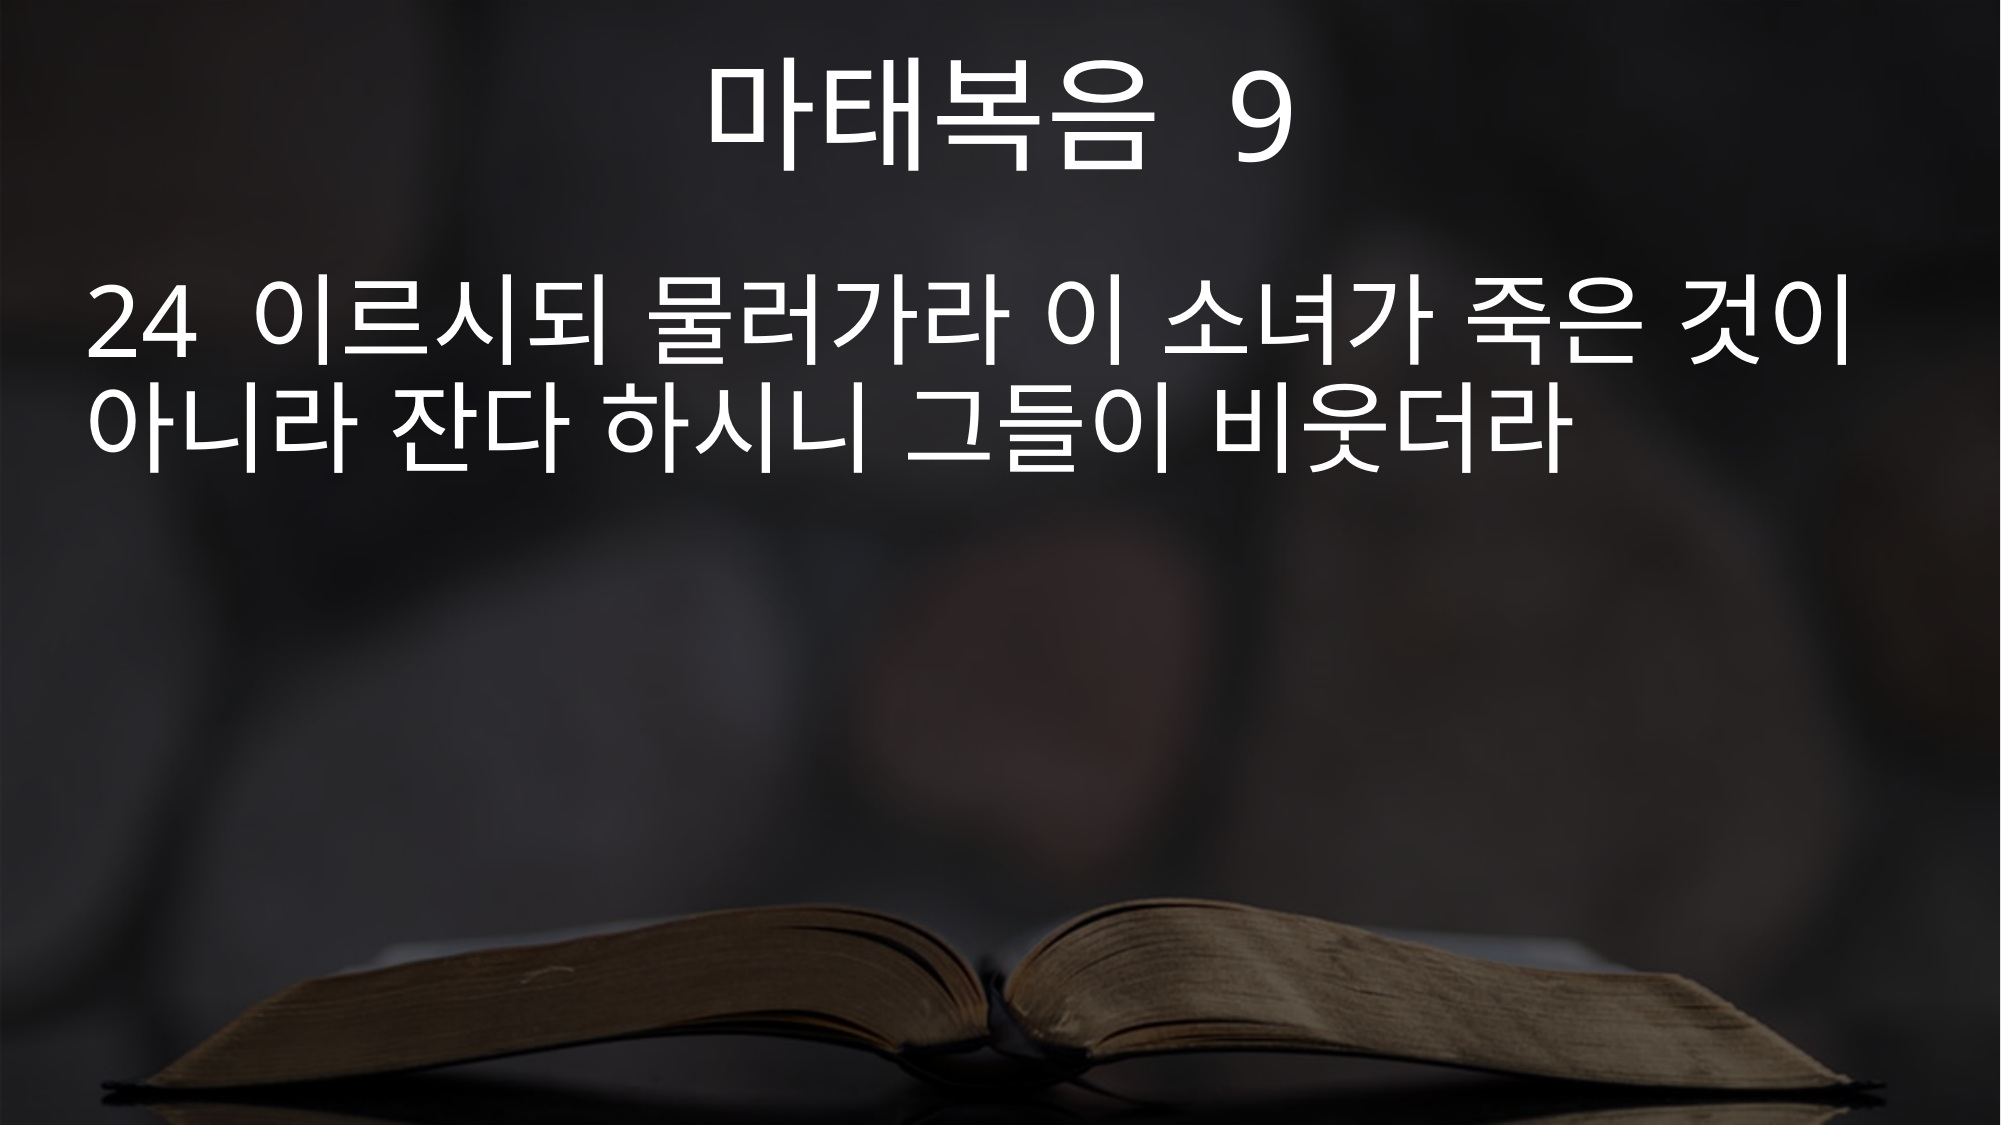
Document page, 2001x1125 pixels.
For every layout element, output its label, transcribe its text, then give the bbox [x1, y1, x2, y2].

list 24 이르시되 물러가라 이 소녀가 죽은 것이 아니라 잔다 하시니 그들이 비웃더라 [69, 263, 1953, 423]
picture [0, 0, 2001, 1125]
footer 마태복음 9 [0, 32, 2000, 192]
